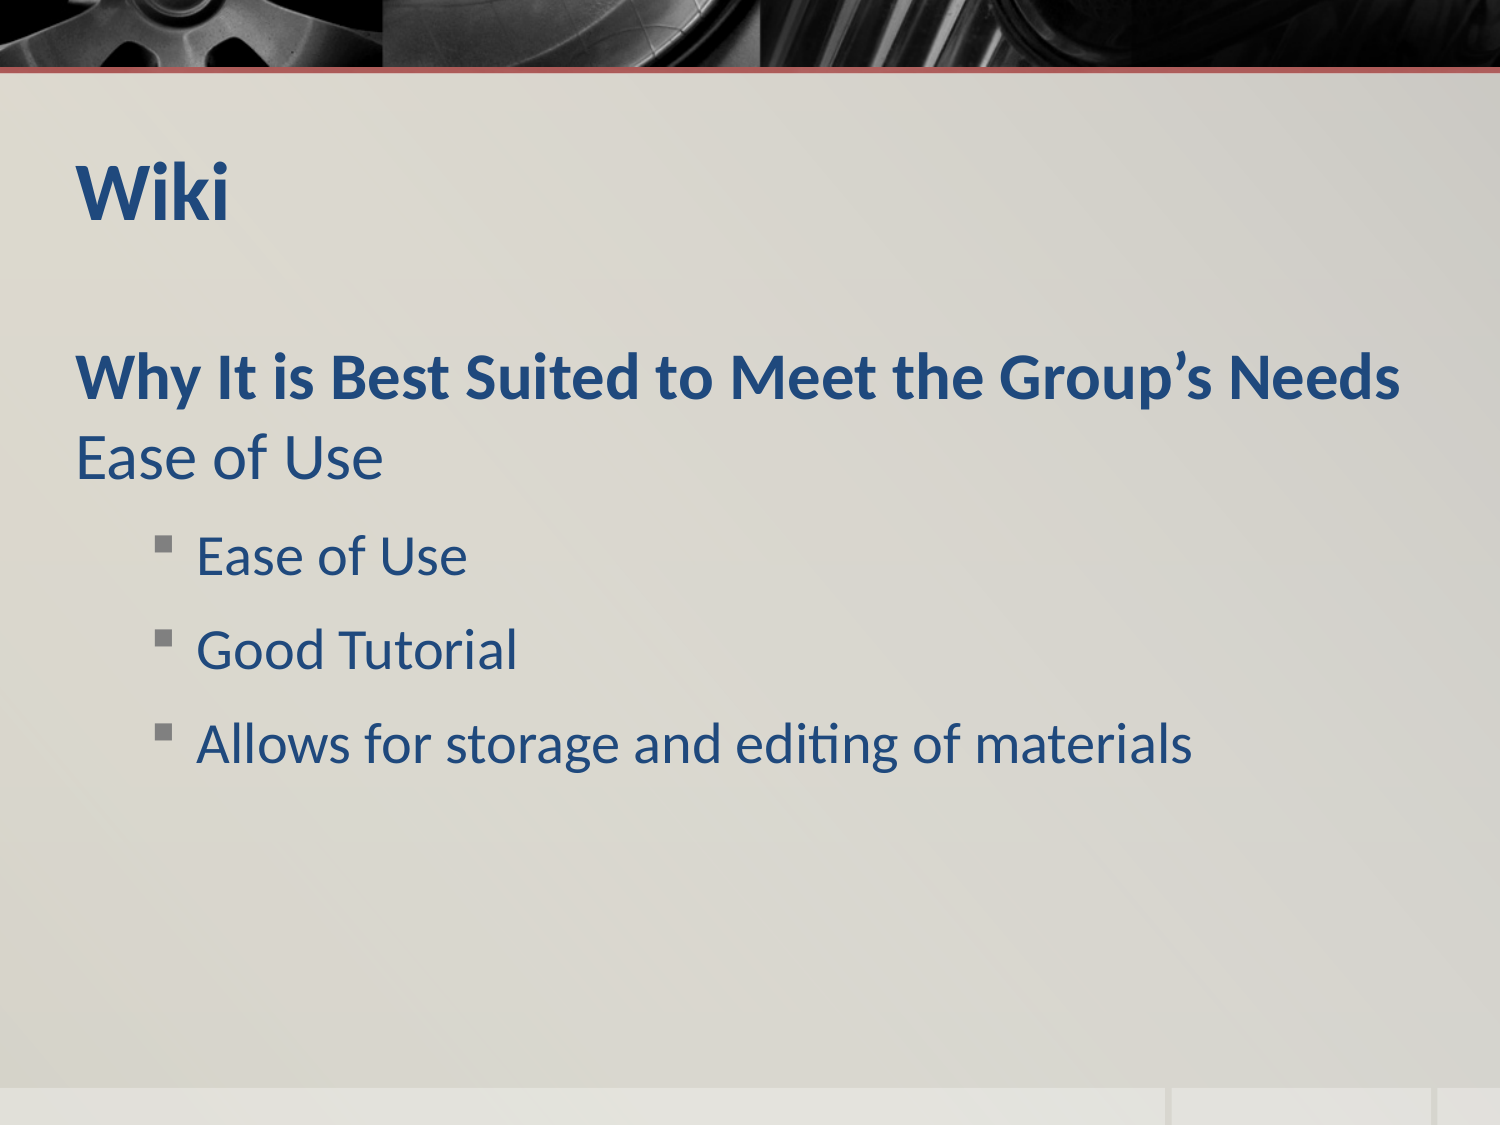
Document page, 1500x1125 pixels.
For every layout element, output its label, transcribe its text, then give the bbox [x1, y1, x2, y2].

picture [0, 0, 1500, 67]
title Wiki [75, 162, 1425, 313]
list Why It is Best Suited to Meet the Group’s Needs Ease of Use Ease of Use Good Tutorial Allows for storage and editing of materials [75, 324, 1425, 1005]
